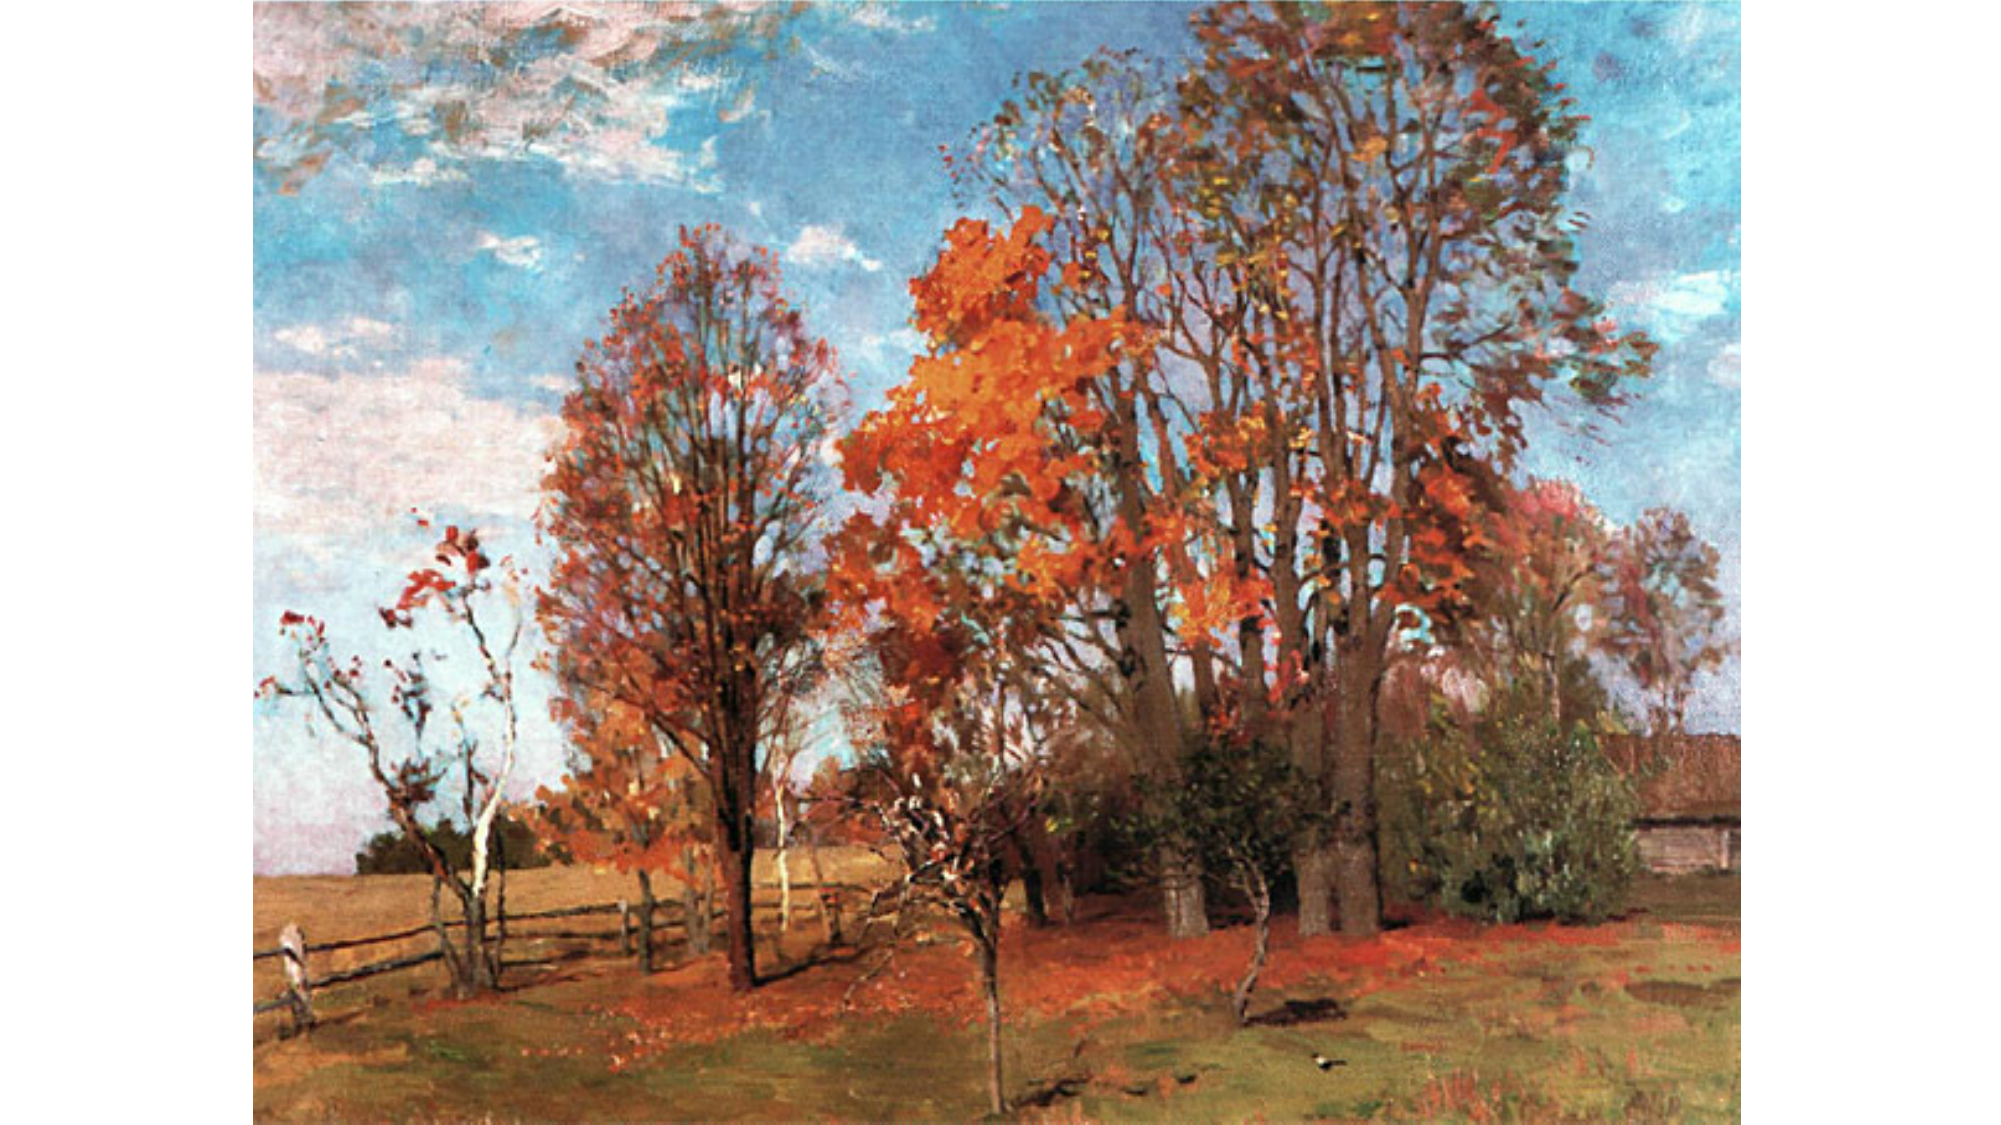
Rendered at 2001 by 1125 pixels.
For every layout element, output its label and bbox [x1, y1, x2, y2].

picture [253, 0, 1741, 1125]
